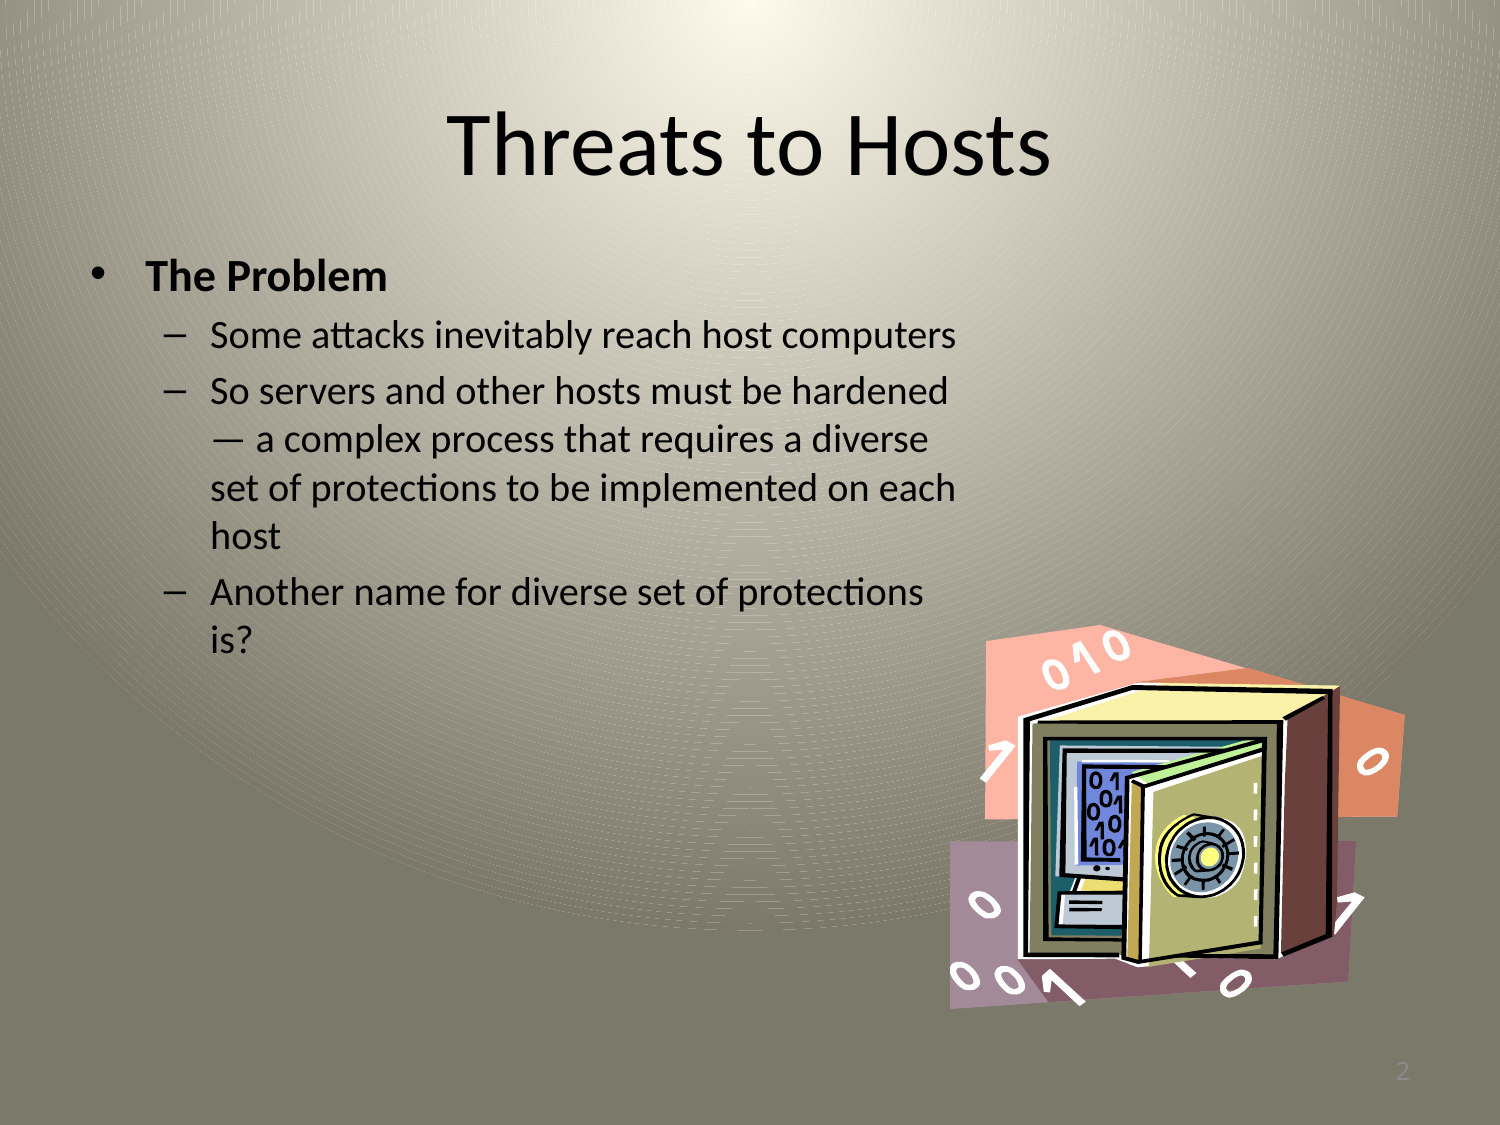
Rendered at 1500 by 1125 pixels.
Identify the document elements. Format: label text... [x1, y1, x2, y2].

title Threats to Hosts [75, 45, 1425, 233]
slide_number 2 [1074, 1042, 1425, 1103]
picture [949, 624, 1409, 1013]
list The Problem Some attacks inevitably reach host computers So servers and other hosts must be hardened— a complex process that requires a diverse set of protections to be implemented on each host Another name for diverse set of protections is? [75, 237, 975, 675]
